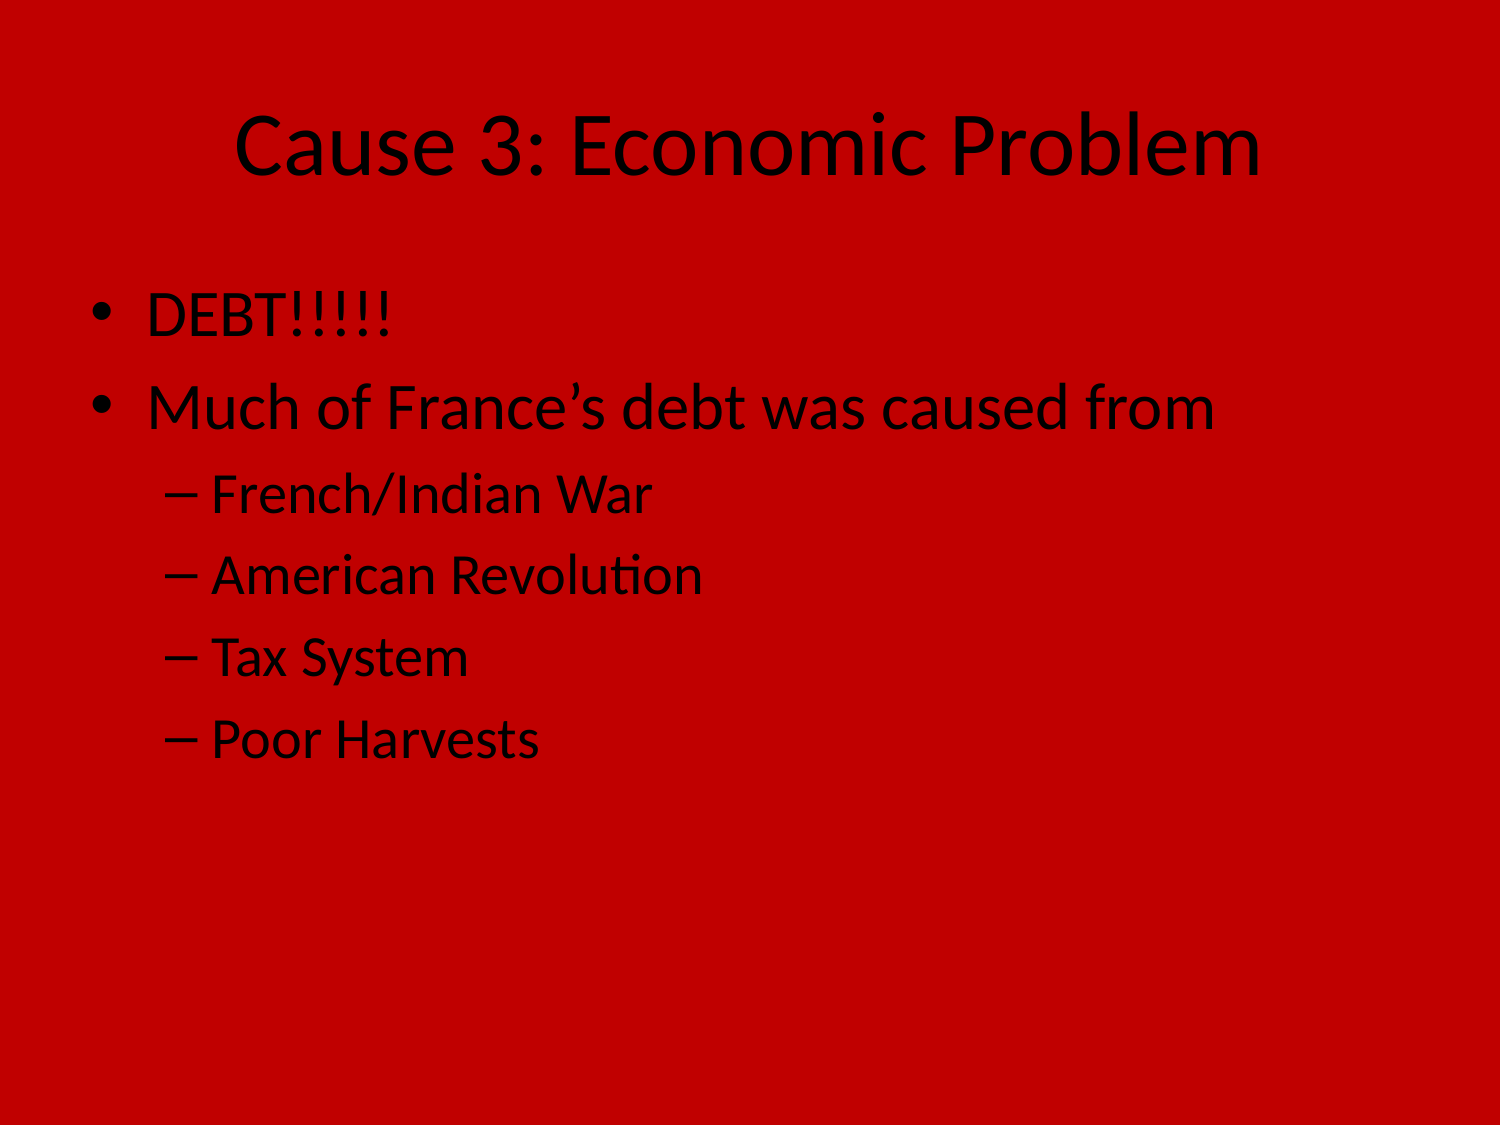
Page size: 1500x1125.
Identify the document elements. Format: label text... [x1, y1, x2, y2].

title Cause 3: Economic Problem [75, 45, 1425, 233]
list DEBT!!!!! Much of France’s debt was caused from French/Indian War American Revolution Tax System Poor Harvests [75, 262, 1425, 1005]
